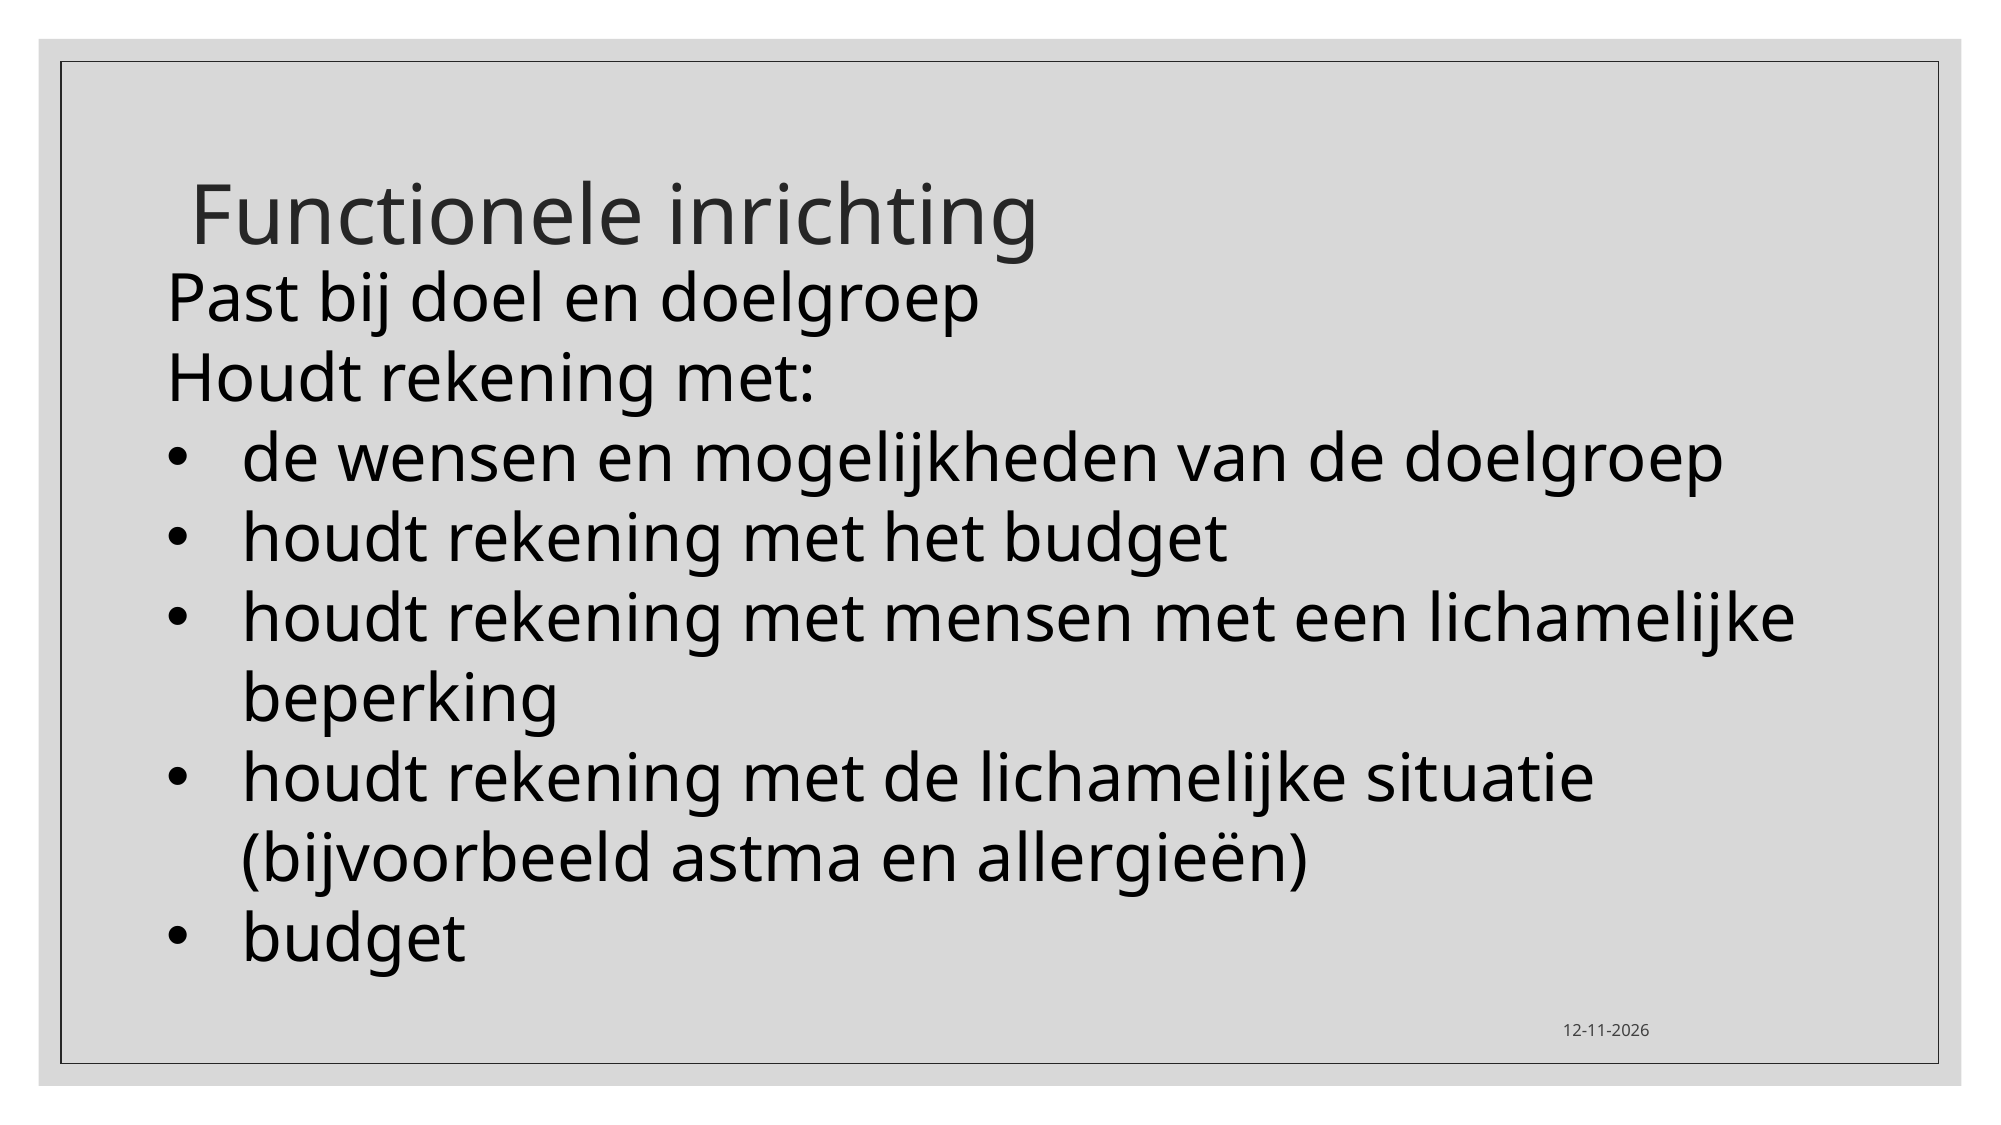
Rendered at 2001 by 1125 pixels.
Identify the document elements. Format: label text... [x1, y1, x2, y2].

text_box Past bij doel en doelgroep Houdt rekening met: de wensen en mogelijkheden van de doelgroep houdt rekening met het budget houdt rekening met mensen met een lichamelijke beperking houdt rekening met de lichamelijke situatie (bijvoorbeeld astma en allergieën) budget [151, 247, 1849, 983]
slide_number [1190, 990, 1665, 1050]
title Functionele inrichting [174, 105, 1825, 247]
